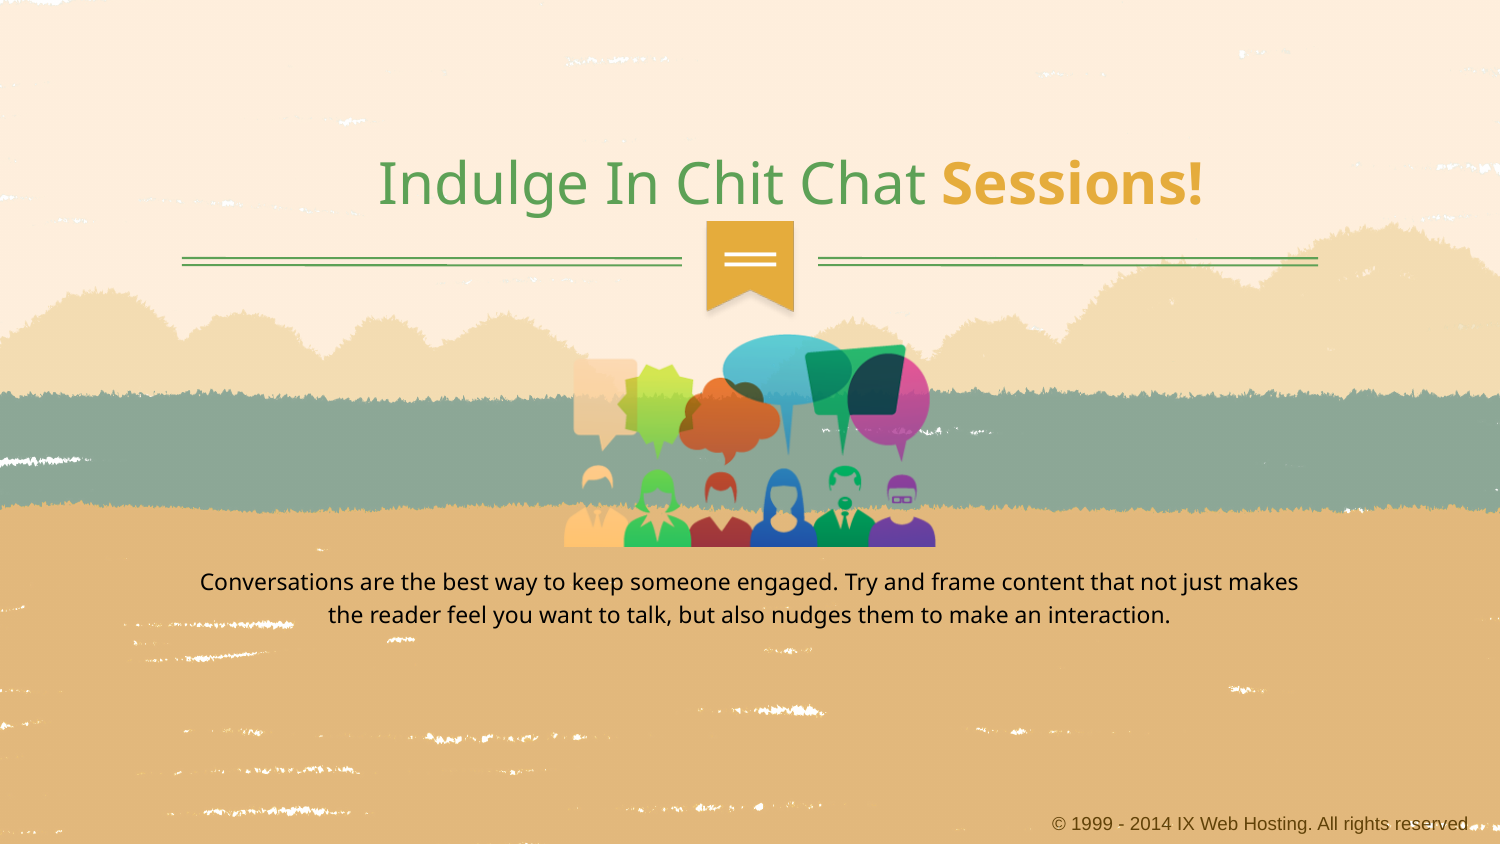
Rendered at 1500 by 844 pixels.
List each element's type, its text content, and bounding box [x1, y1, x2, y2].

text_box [181, 221, 1319, 323]
text_box Conversations are the best way to keep someone engaged. Try and frame content that not just makes the reader feel you want to talk, but also nudges them to make an interaction. [168, 554, 1332, 636]
picture [0, 0, 1500, 844]
text_box Indulge In Chit Chat Sessions! [364, 138, 1300, 220]
text_box © 1999 - 2014 IX Web Hosting. All rights reserved [1037, 804, 1500, 842]
